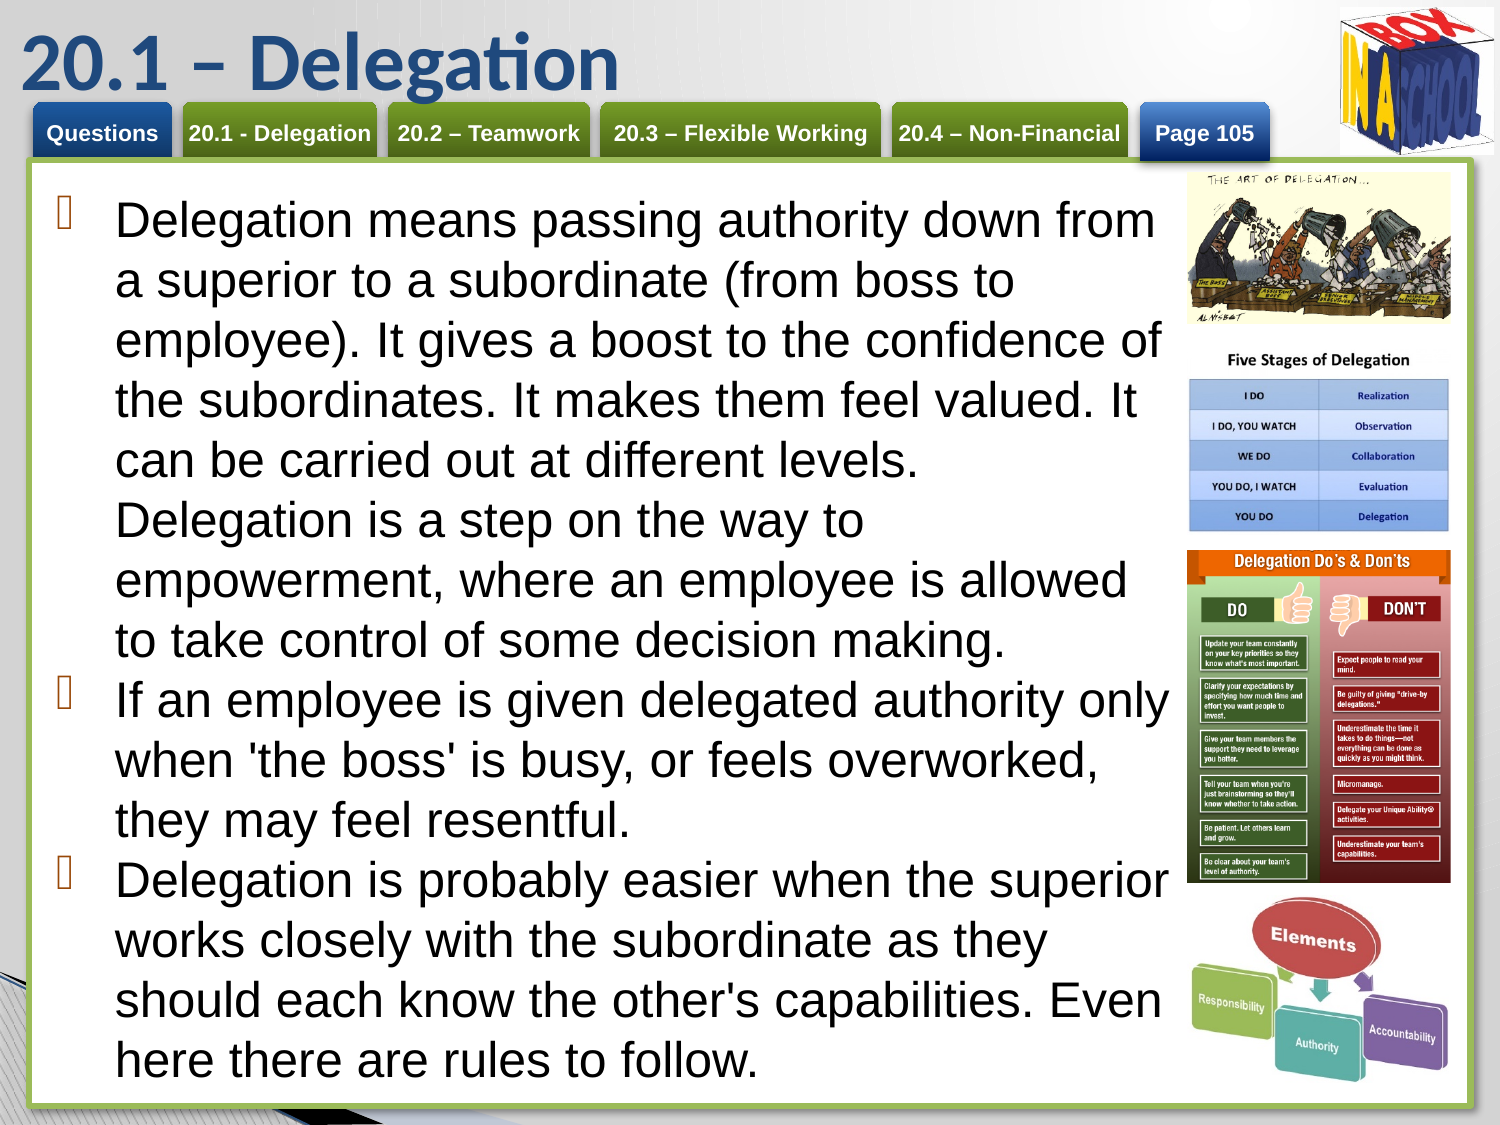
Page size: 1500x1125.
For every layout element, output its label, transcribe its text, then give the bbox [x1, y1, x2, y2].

picture [1340, 7, 1495, 155]
picture [1186, 349, 1451, 535]
picture [281, 1114, 303, 1125]
picture [1186, 895, 1451, 1083]
text_box Delegation means passing authority down from a superior to a subordinate (from boss to employee). It gives a boost to the confidence of the subordinates. It makes them feel valued. It can be carried out at different levels. Delegation is a step on the way to empowerment, where an employee is allowed to take control of some decision making. If an employee is given delegated authority only when 'the boss' is busy, or feels overworked, they may feel resentful. Delegation is probably easier when the superior works closely with the subordinate as they should each know the other's capabilities. Even here there are rules to follow. [41, 179, 1187, 1095]
picture [1186, 172, 1451, 324]
picture [1186, 550, 1451, 883]
title 20.1 – Delegation [5, 11, 1270, 102]
text_box Page 105 [1139, 101, 1270, 161]
